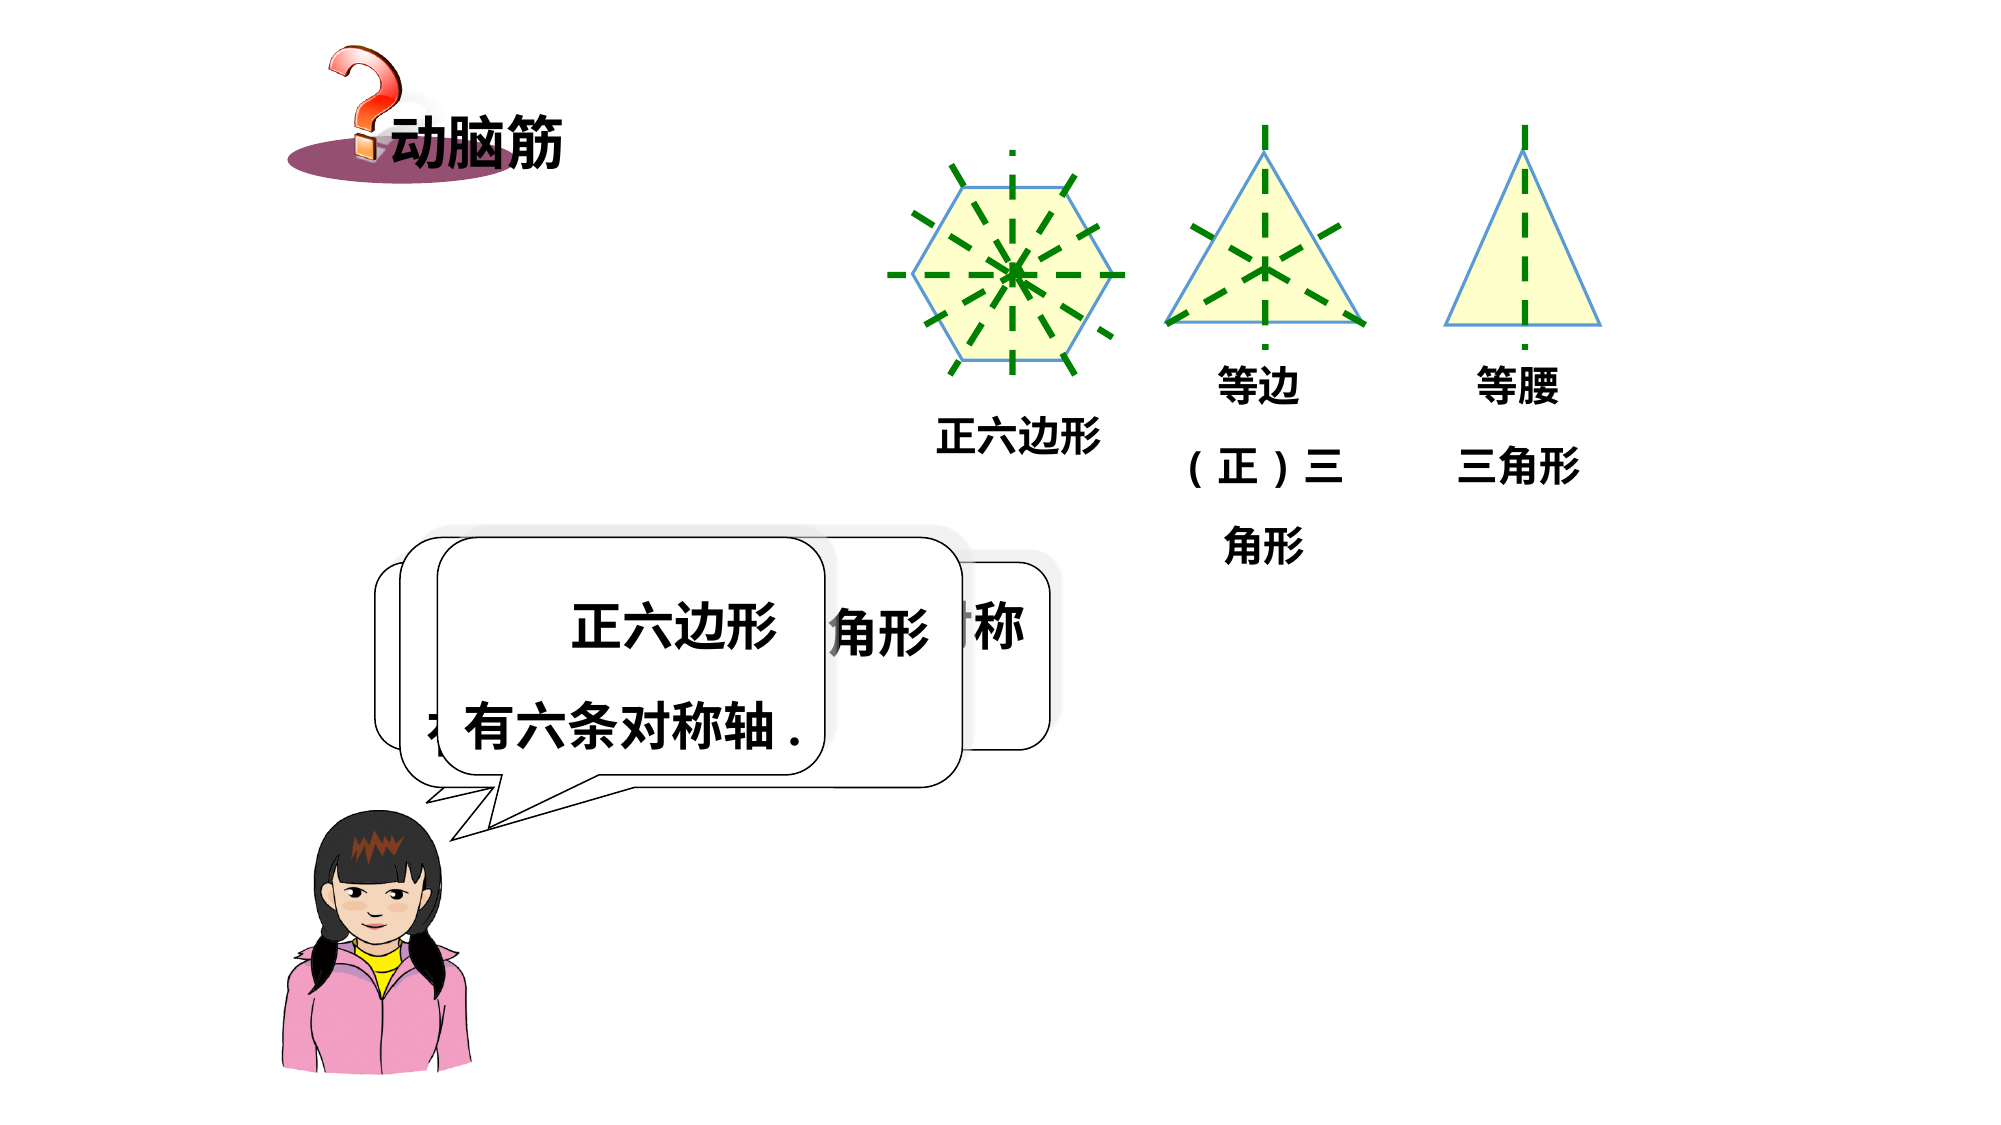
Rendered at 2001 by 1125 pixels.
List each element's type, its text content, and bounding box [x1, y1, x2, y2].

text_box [887, 149, 1125, 468]
text_box 等腰三角形有一条对称轴. [374, 562, 403, 750]
text_box 等边(正)三角形有三条对称轴. [399, 537, 963, 835]
picture [274, 809, 472, 1075]
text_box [1152, 124, 1375, 498]
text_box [287, 37, 616, 184]
text_box 等腰三角形有一条对称轴. [973, 562, 1050, 750]
text_box 正六边形有六条对称轴. [437, 537, 825, 829]
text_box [1437, 124, 1600, 498]
text_box 等腰三角形有一条对称轴. [426, 788, 492, 804]
